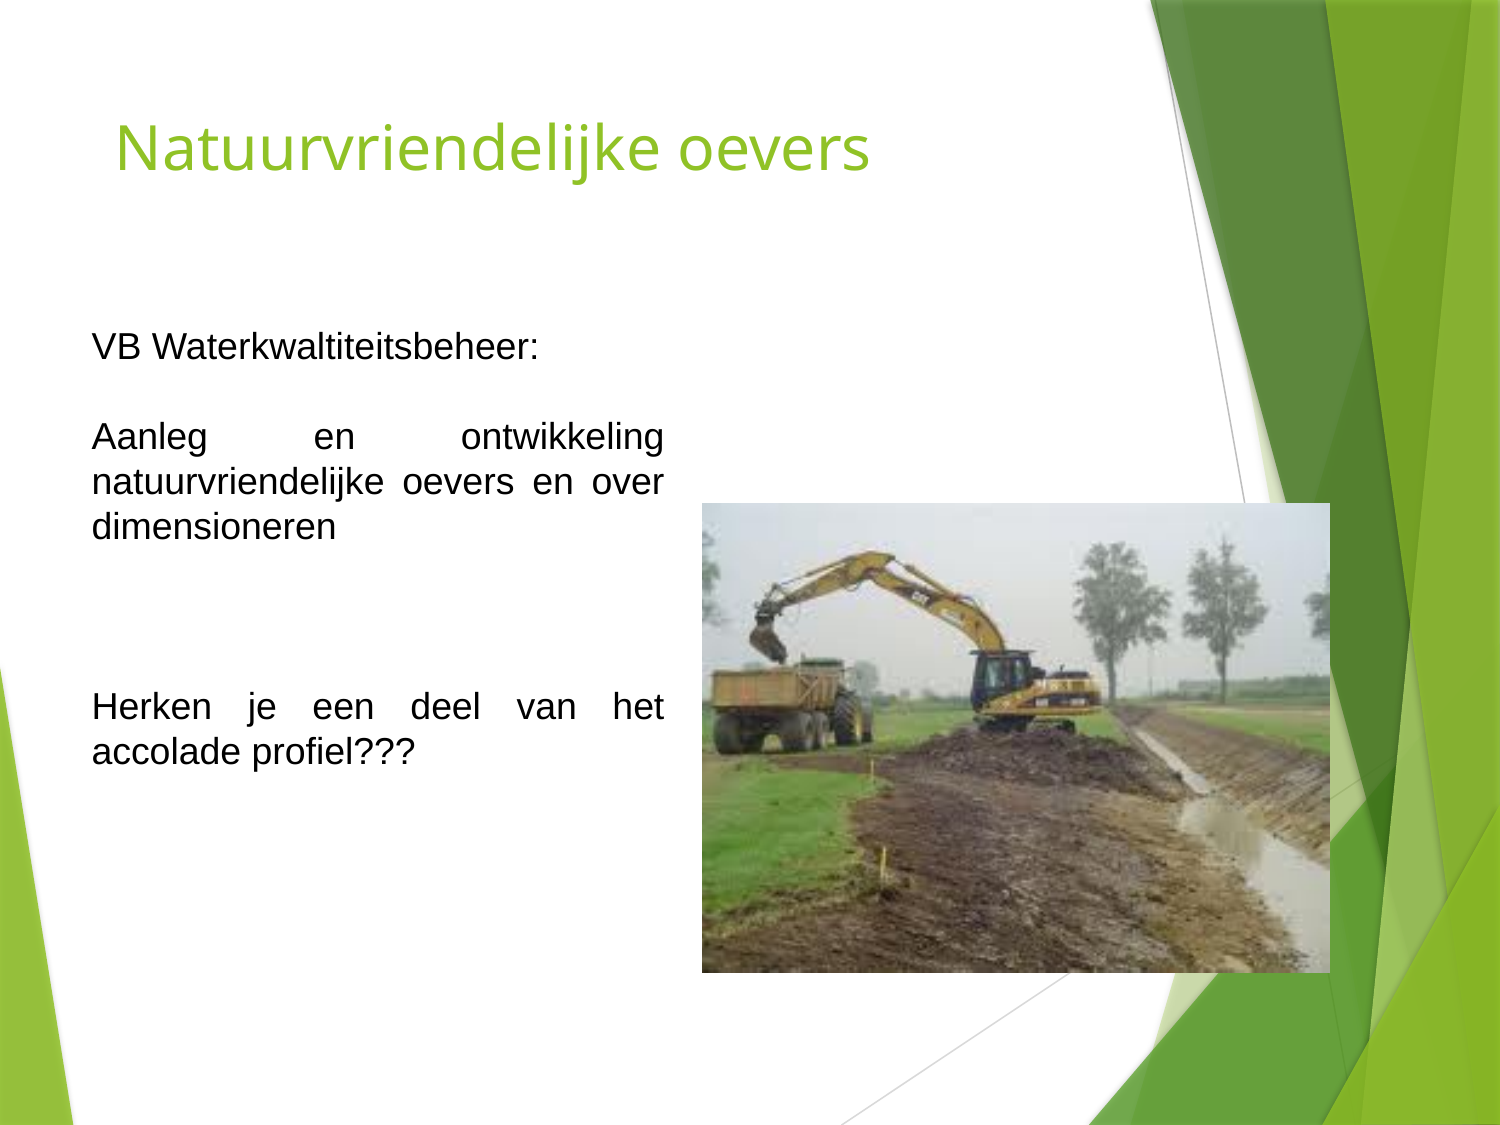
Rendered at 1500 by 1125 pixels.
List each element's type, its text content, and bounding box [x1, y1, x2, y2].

title Natuurvriendelijke oevers [99, 99, 1142, 317]
picture [702, 502, 1330, 974]
text_box VB Waterkwaltiteitsbeheer: Aanleg en ontwikkeling natuurvriendelijke oevers en over dimensioneren Herken je een deel van het accolade profiel??? [76, 314, 680, 824]
